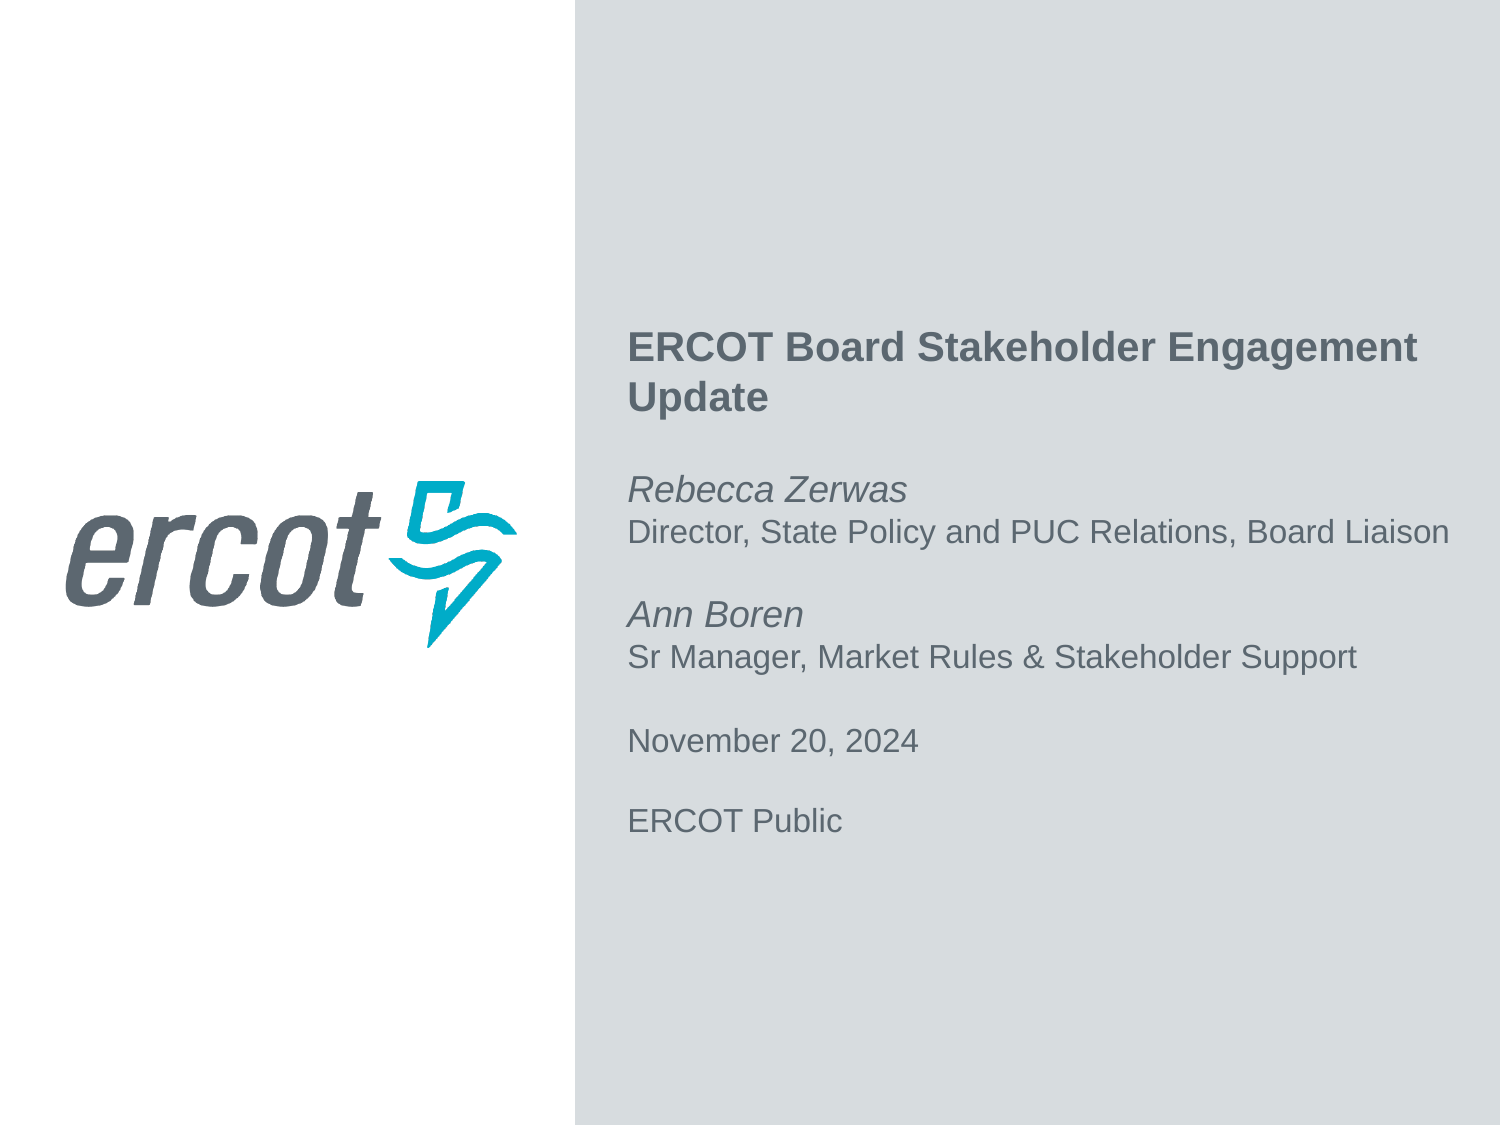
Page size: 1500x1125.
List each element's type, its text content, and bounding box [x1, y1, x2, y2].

picture [56, 471, 525, 654]
text_box ERCOT Board Stakeholder Engagement Update Rebecca Zerwas Director, State Policy and PUC Relations, Board Liaison Ann Boren Sr Manager, Market Rules & Stakeholder Support November 20, 2024 ERCOT Public [612, 312, 1500, 847]
